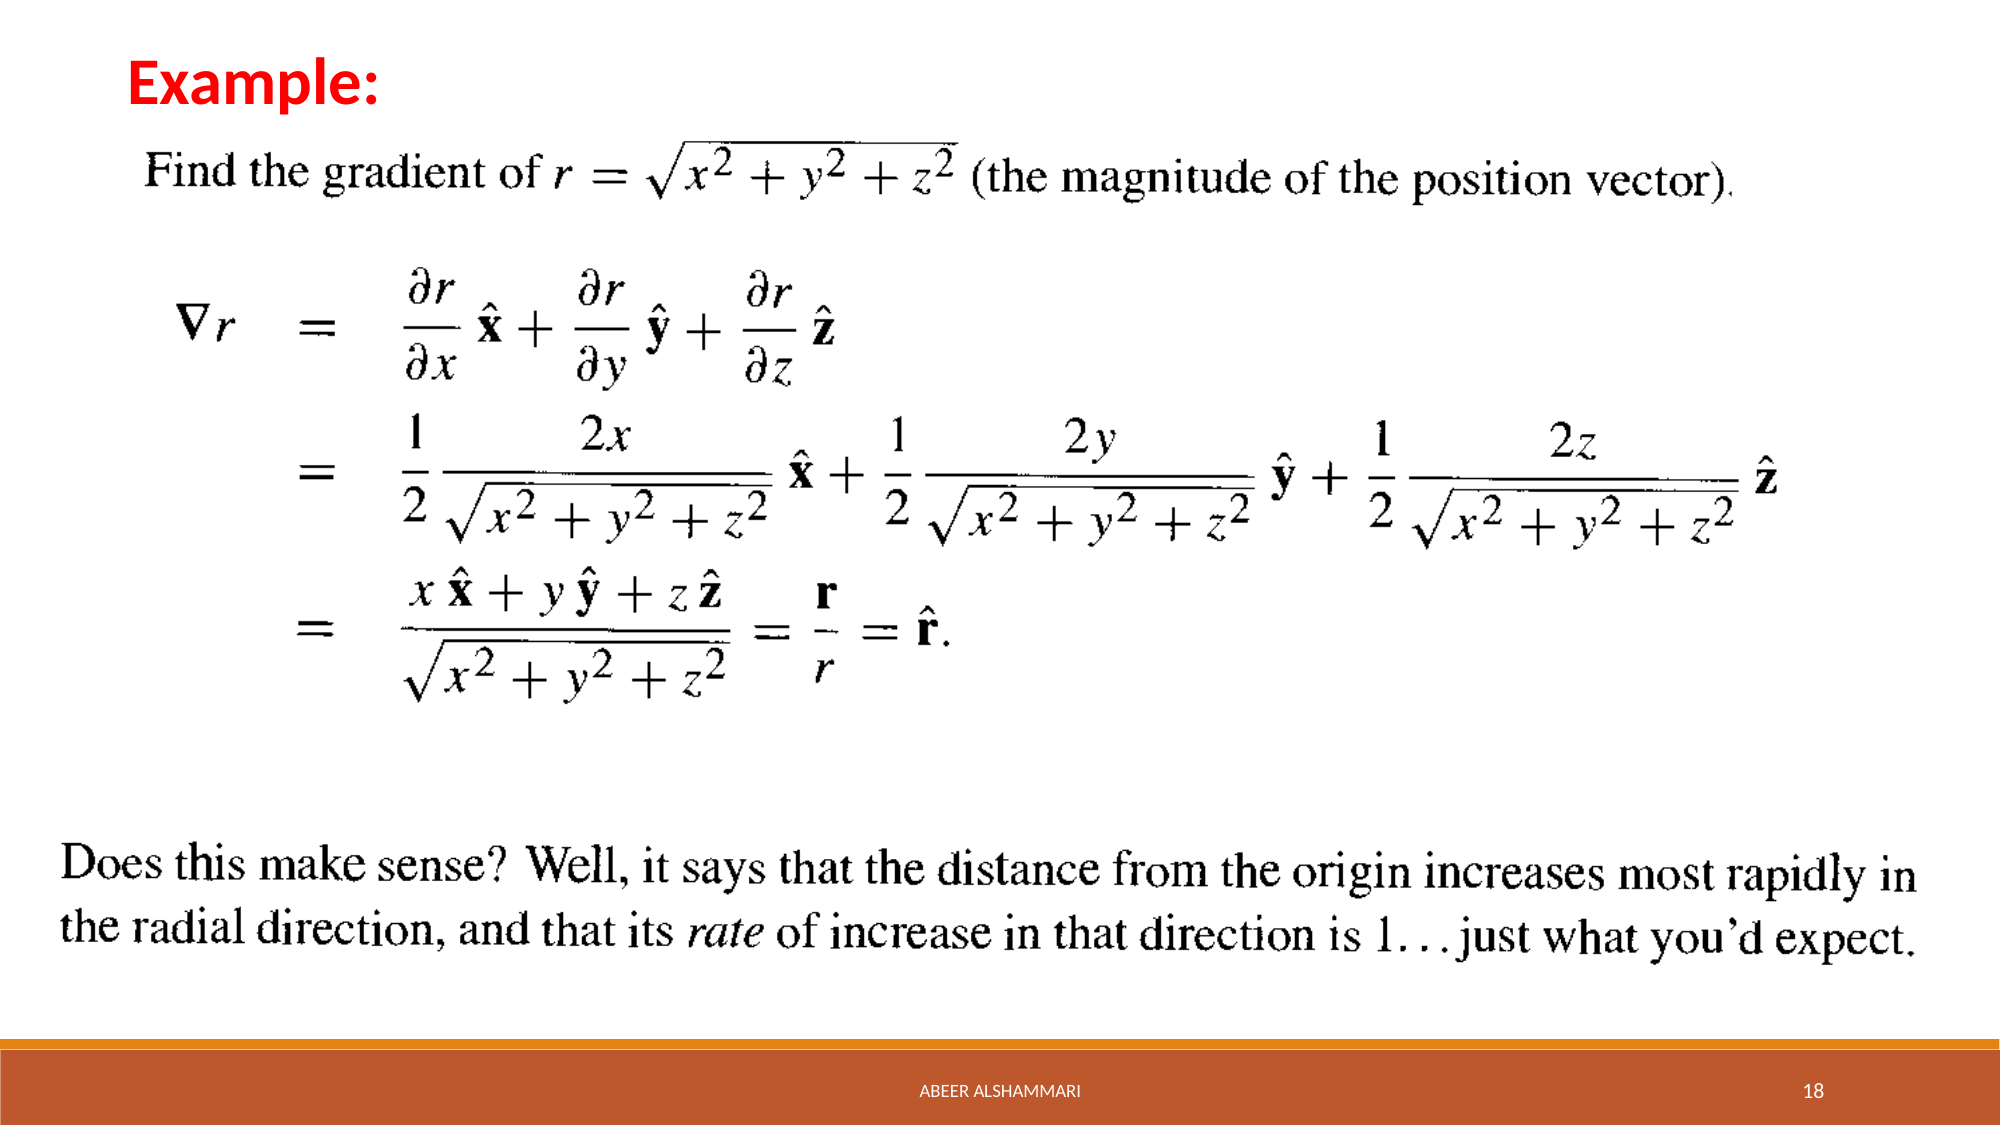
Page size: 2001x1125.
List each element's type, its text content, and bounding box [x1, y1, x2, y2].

text_box Example: [112, 30, 418, 126]
picture [34, 815, 1928, 983]
slide_number 18 [1624, 1059, 1840, 1120]
picture [111, 124, 1817, 721]
footer Abeer Alshammari [604, 1059, 1396, 1120]
